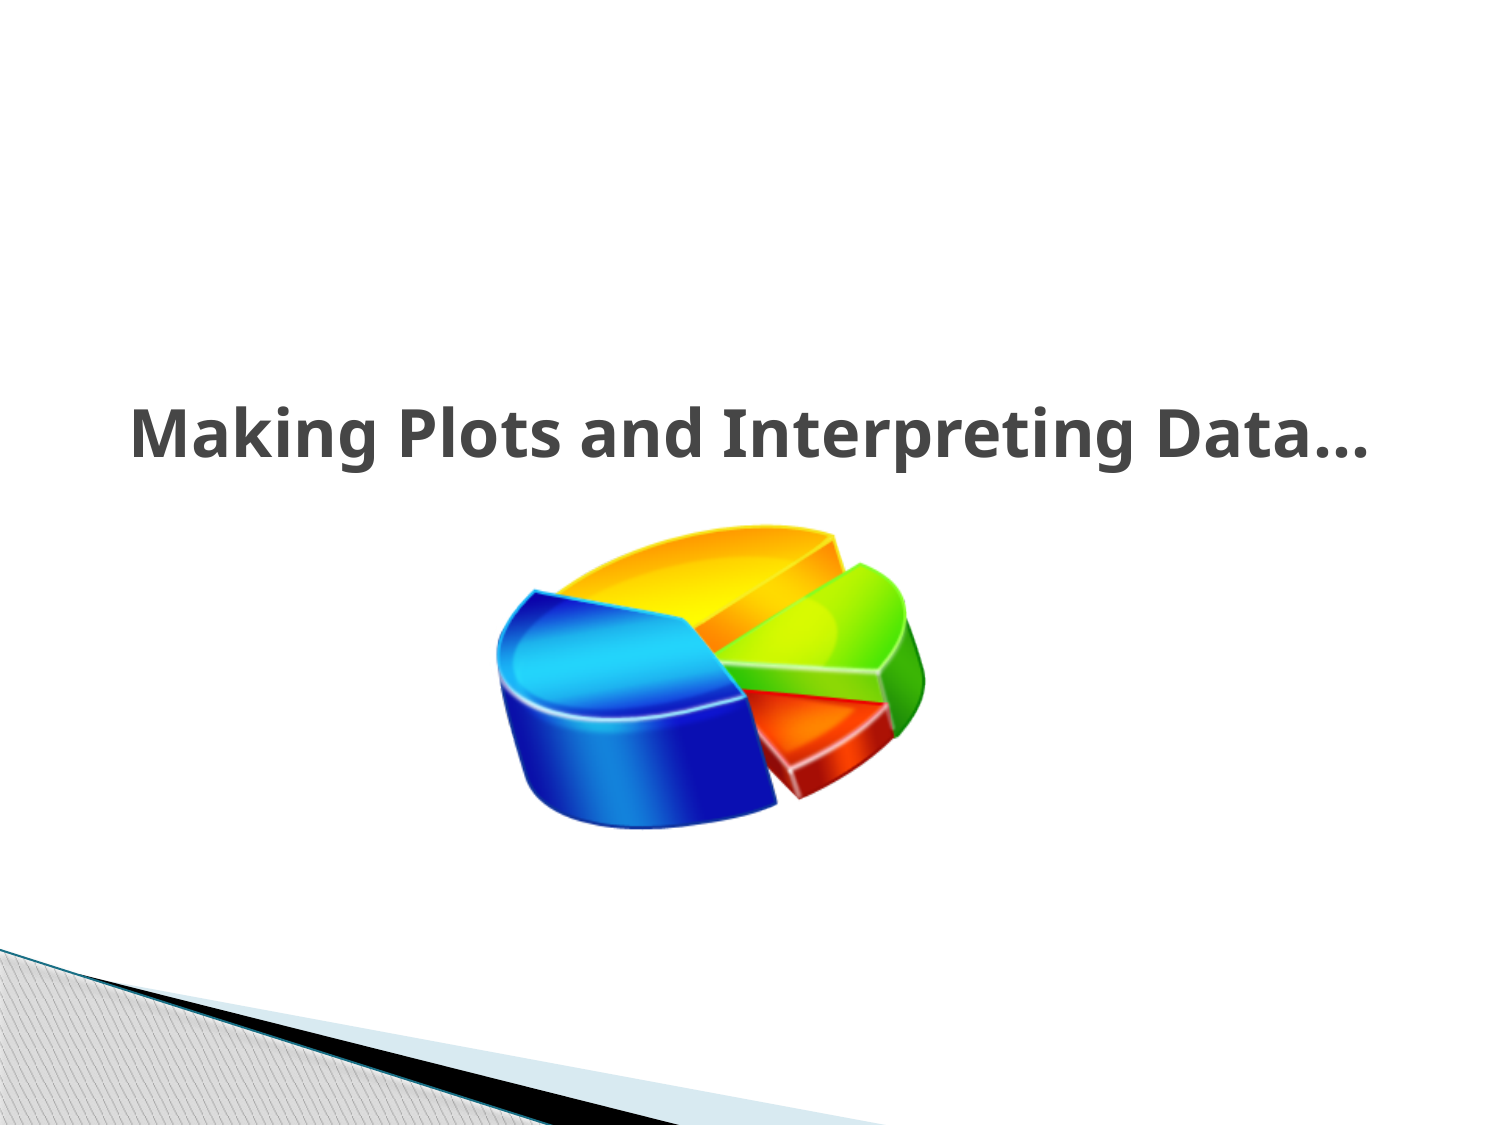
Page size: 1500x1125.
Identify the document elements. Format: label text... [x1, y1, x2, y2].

title Making Plots and Interpreting Data… [75, 337, 1425, 525]
picture [487, 449, 938, 901]
